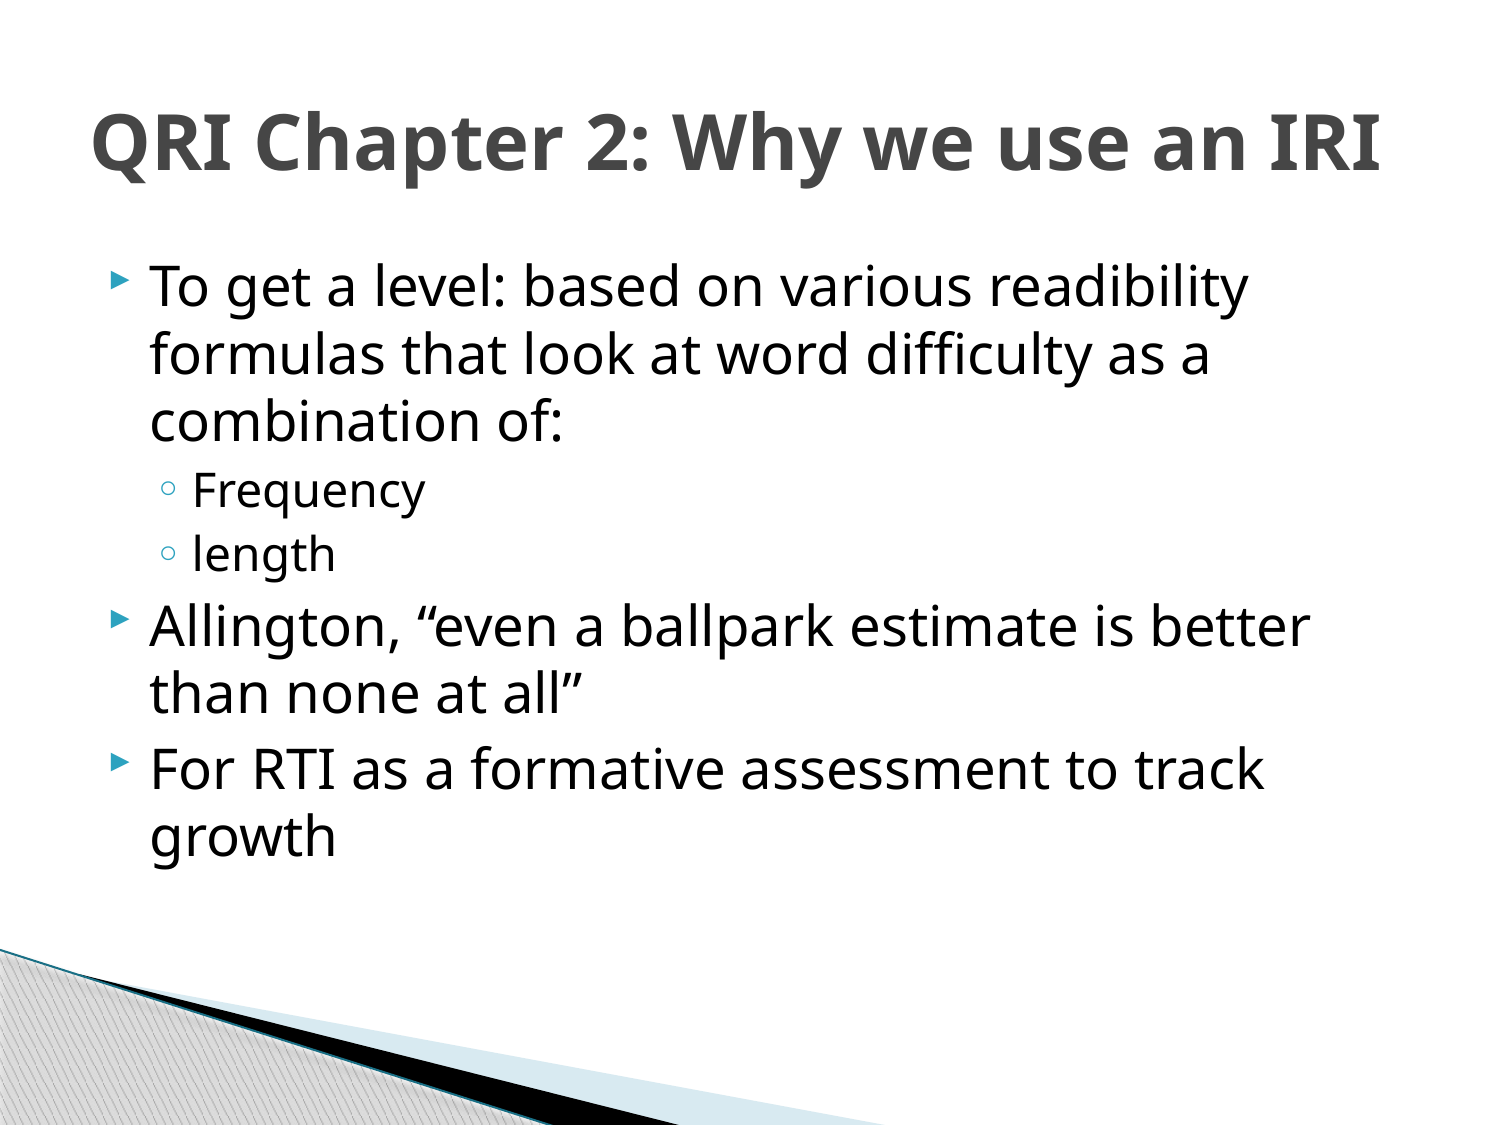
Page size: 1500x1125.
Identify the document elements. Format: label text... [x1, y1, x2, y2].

title QRI Chapter 2: Why we use an IRI [75, 45, 1425, 233]
list To get a level: based on various readibility formulas that look at word difficulty as a combination of: Frequency length Allington, “even a ballpark estimate is better than none at all” For RTI as a formative assessment to track growth [75, 243, 1425, 986]
